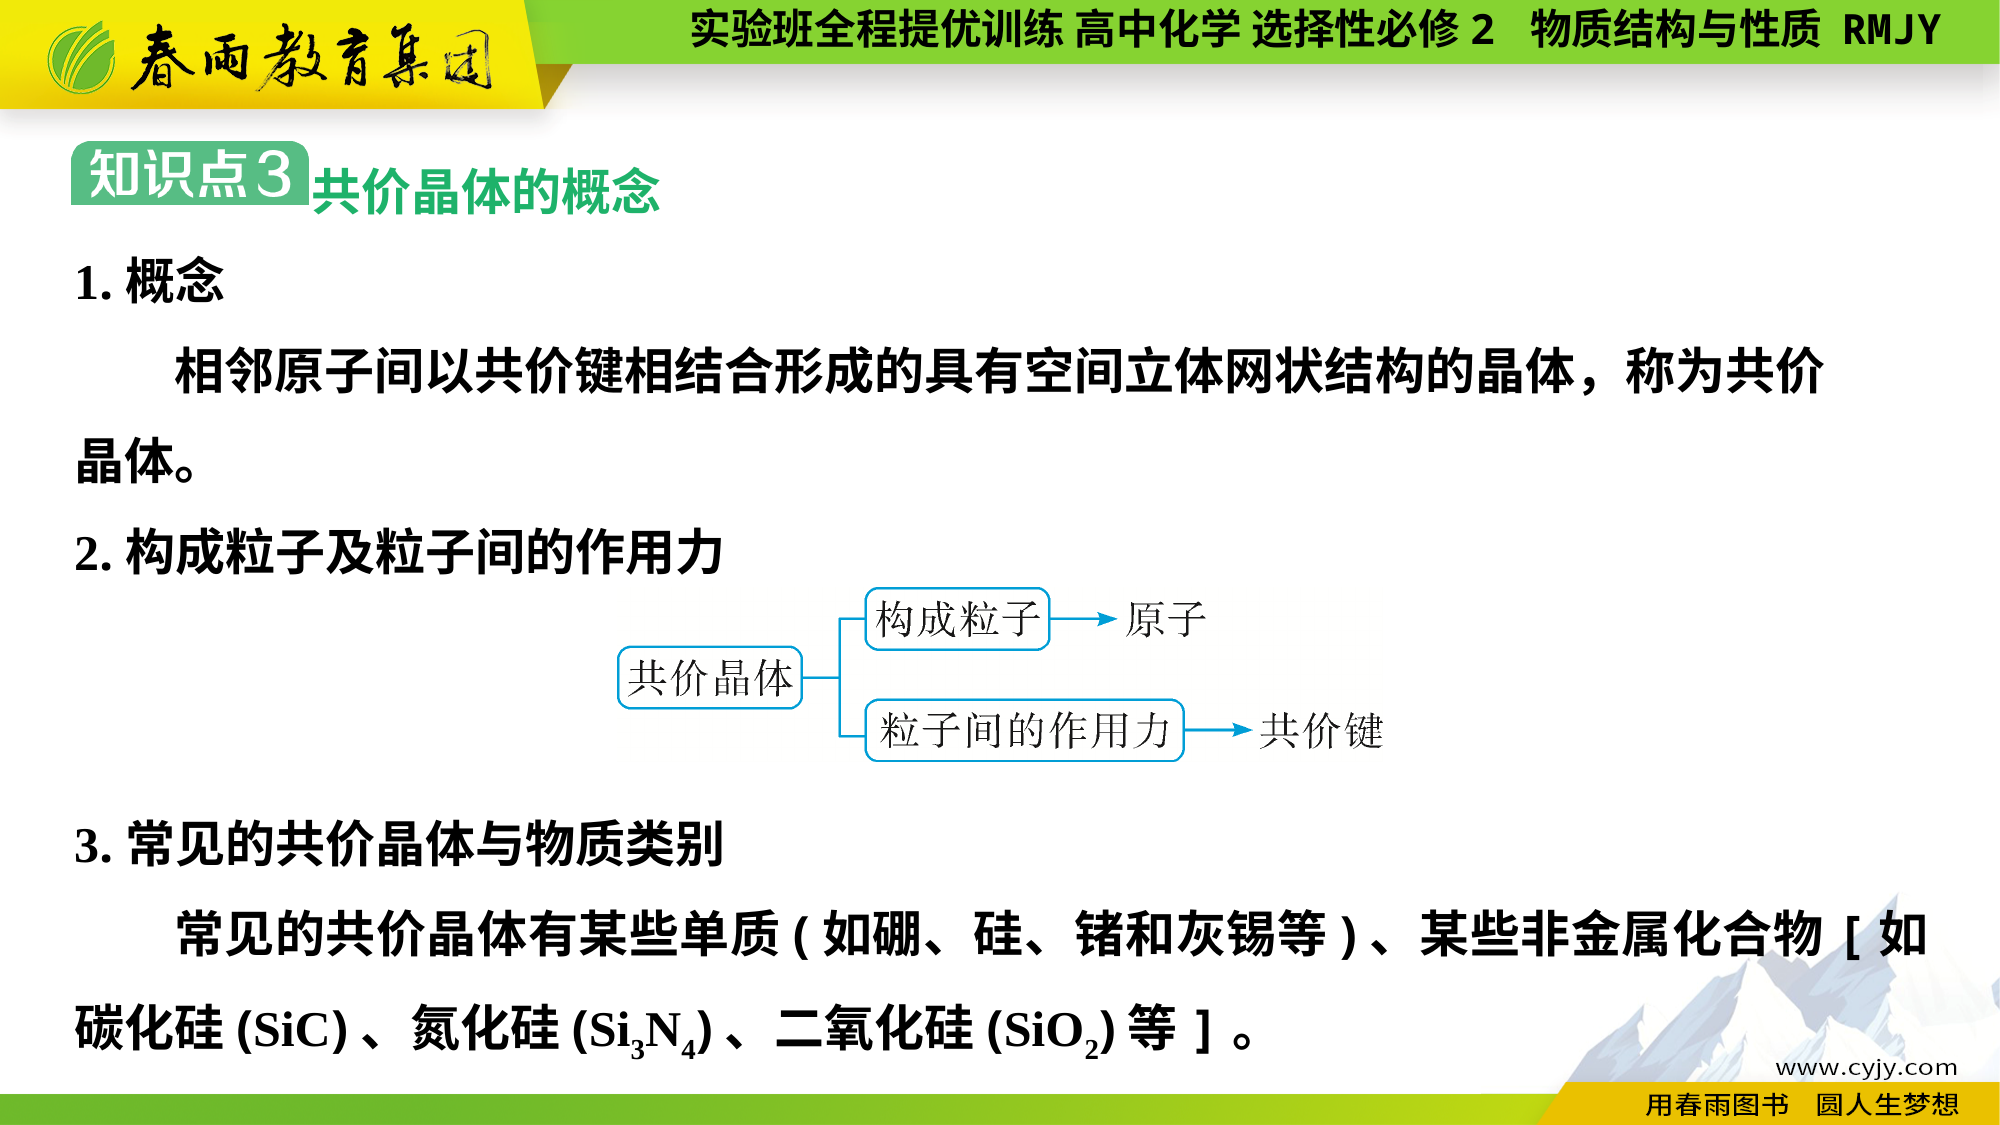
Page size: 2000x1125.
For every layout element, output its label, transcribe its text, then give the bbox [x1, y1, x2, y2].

list 共价晶体的概念 1.概念 相邻原子间以共价键相结合形成的具有空间立体网状结构的晶体，称为共价 晶体。 2.构成粒子及粒子间的作用力 [59, 122, 1944, 581]
picture [0, 0, 2000, 1125]
text_box 3.常见的共价晶体与物质类别 常见的共价晶体有某些单质(如硼、硅、锗和灰锡等)、某些非金属化合物[如碳化硅(SiC)、氮化硅(Si3N4)、二氧化硅(SiO2)等]。 [59, 775, 1944, 1073]
